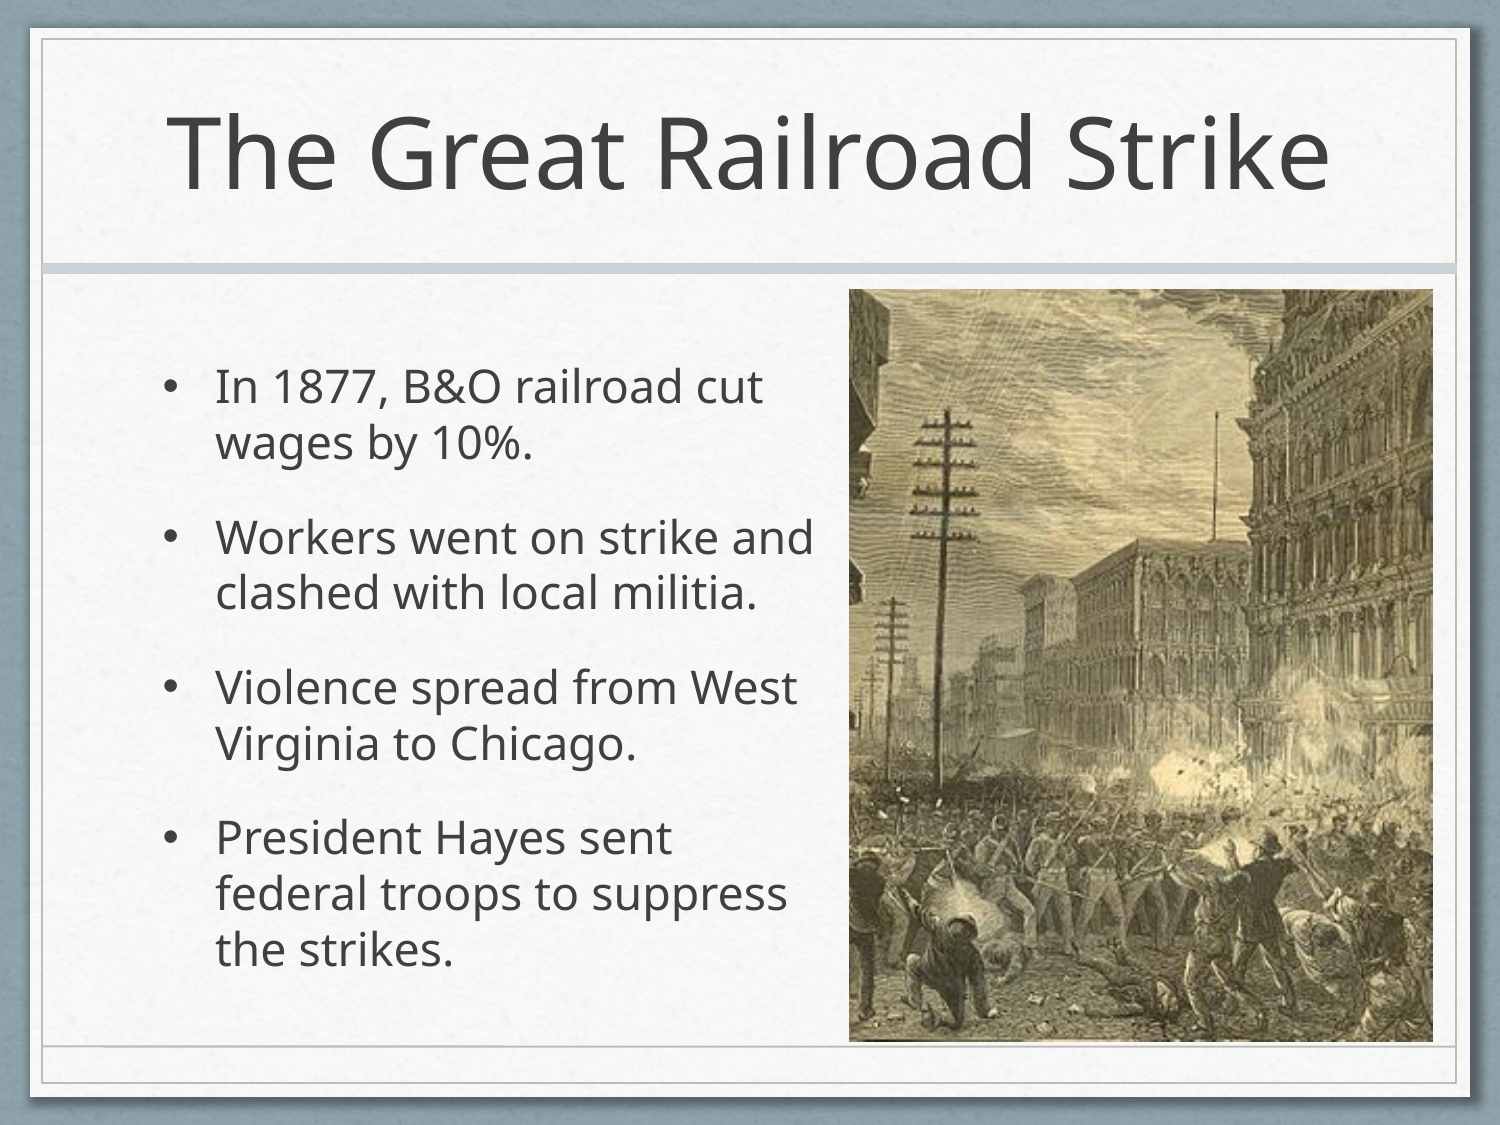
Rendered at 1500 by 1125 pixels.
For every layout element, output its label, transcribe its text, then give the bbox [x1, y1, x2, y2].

picture [30, 28, 1470, 1097]
list In 1877, B&O railroad cut wages by 10%. Workers went on strike and clashed with local militia. Violence spread from West Virginia to Chicago. President Hayes sent federal troops to suppress the strikes. [147, 350, 841, 995]
title The Great Railroad Strike [147, 40, 1353, 260]
